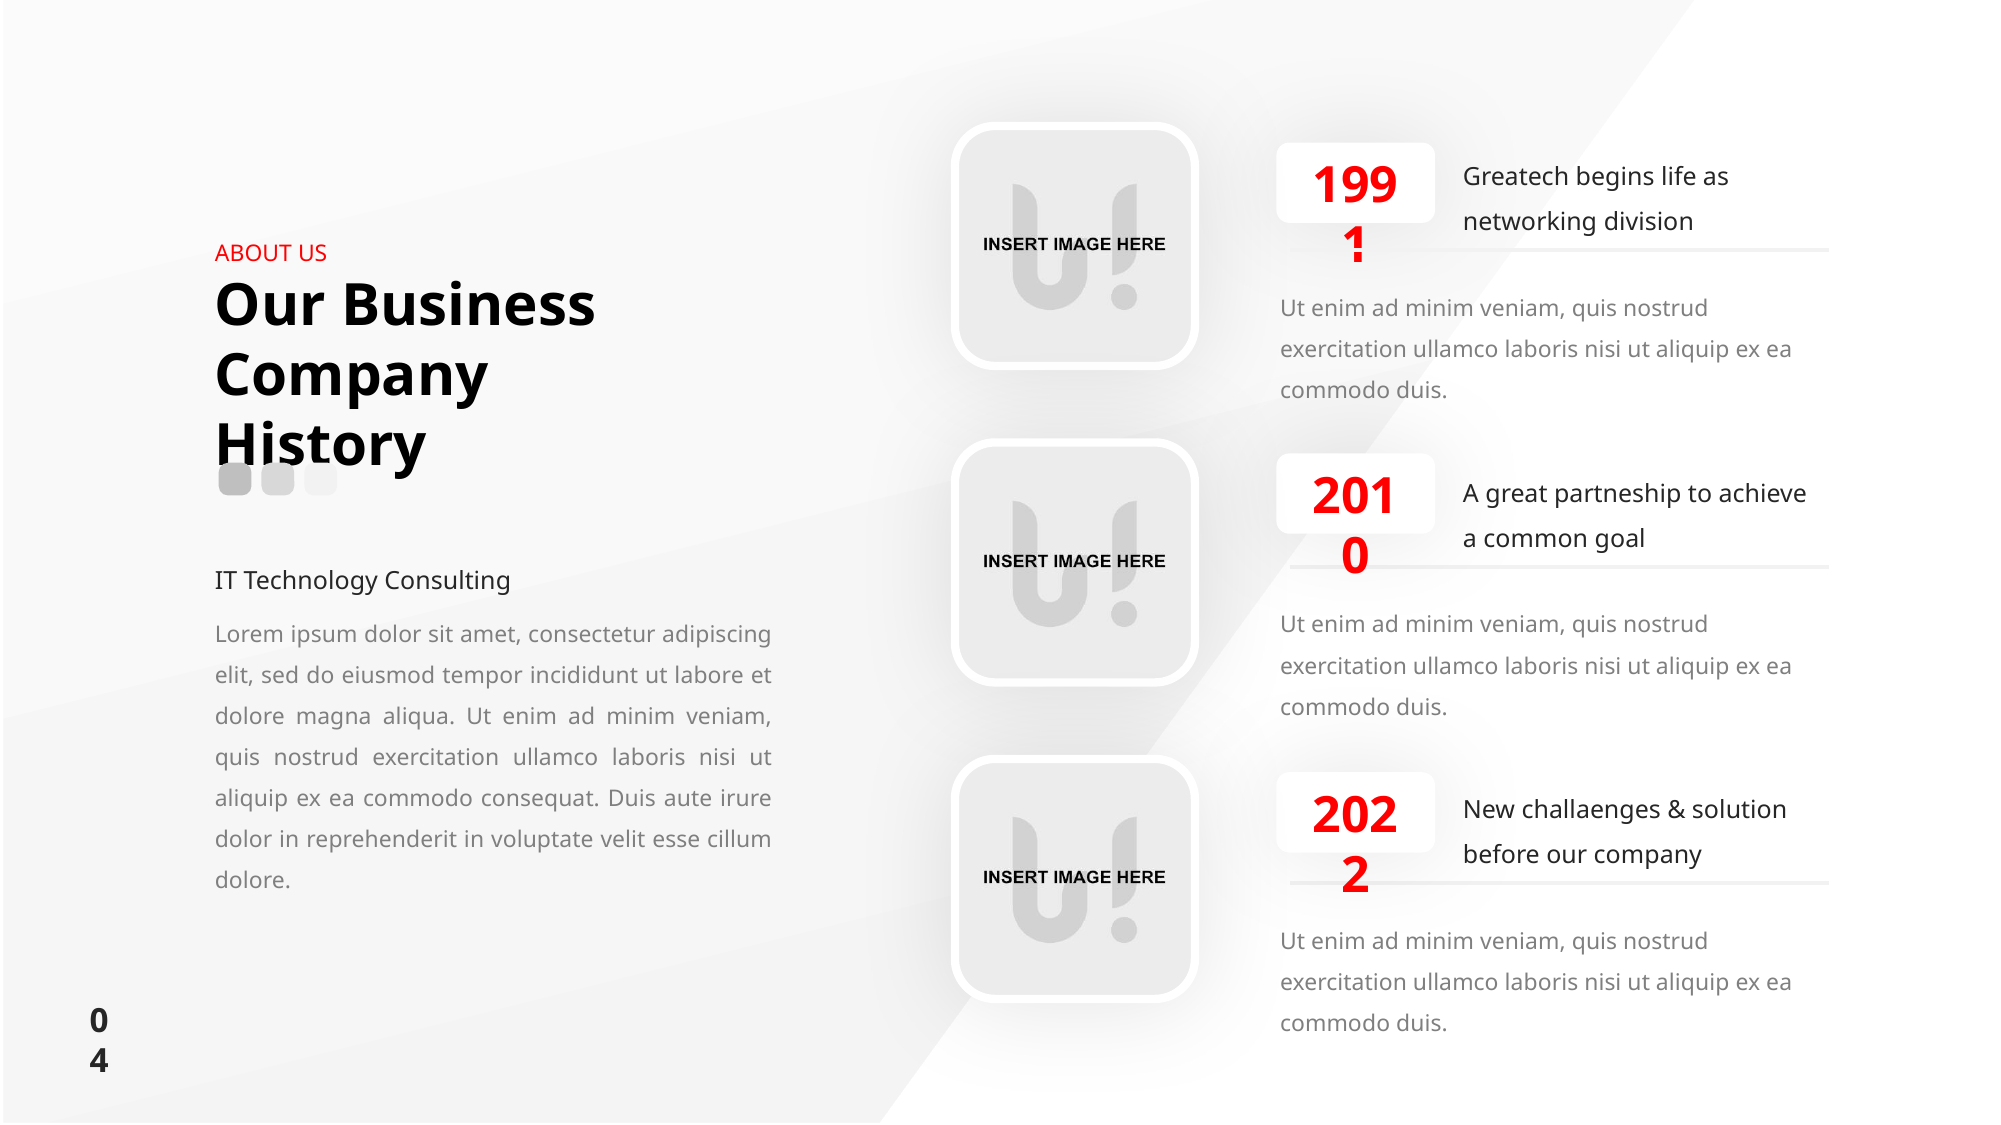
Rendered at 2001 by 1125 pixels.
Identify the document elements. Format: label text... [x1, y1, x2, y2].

text_box Ut enim ad minim veniam, quis nostrud exercitation ullamco laboris nisi ut aliquip ex ea commodo duis. [1265, 588, 1850, 728]
text_box A great partneship to achieve a common goal [1447, 454, 1830, 560]
picture [954, 442, 1196, 683]
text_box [199, 231, 789, 859]
text_box Ut enim ad minim veniam, quis nostrud exercitation ullamco laboris nisi ut aliquip ex ea commodo duis. [1265, 272, 1850, 411]
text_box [1276, 771, 1436, 853]
text_box New challaenges & solution before our company [1447, 771, 1830, 877]
picture [954, 758, 1196, 1000]
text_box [1276, 142, 1436, 224]
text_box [1276, 453, 1436, 534]
text_box Ut enim ad minim veniam, quis nostrud exercitation ullamco laboris nisi ut aliquip ex ea commodo duis. [1265, 905, 1850, 1044]
text_box Greatech begins life as networking division [1447, 138, 1830, 244]
picture [954, 125, 1196, 367]
text_box 04 [74, 991, 142, 1047]
text_box [3, 0, 1694, 1123]
